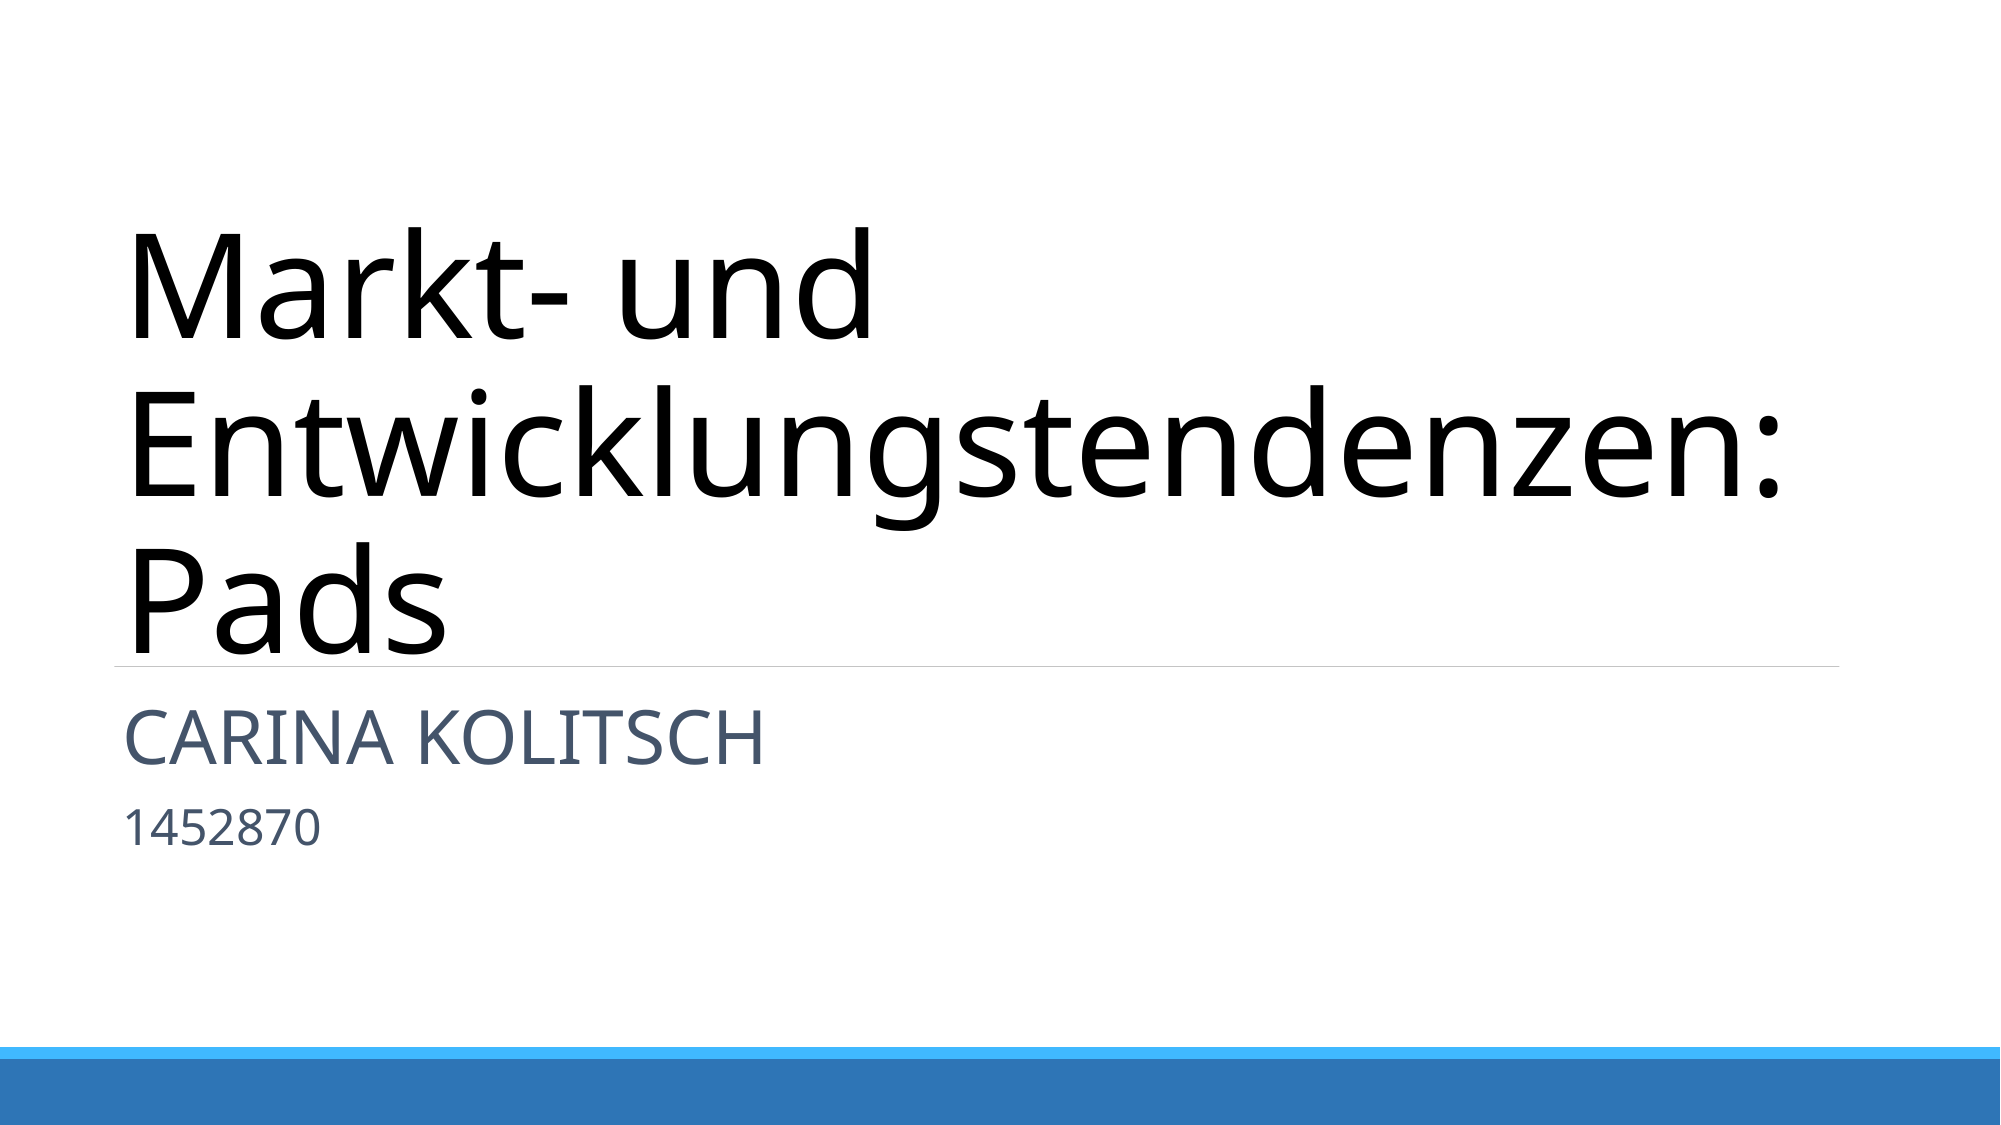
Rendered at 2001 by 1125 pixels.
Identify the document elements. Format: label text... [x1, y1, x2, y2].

subtitle Carina Kolitsch 1452870 [107, 692, 1608, 891]
title Markt- und Entwicklungstendenzen: Pads [107, 111, 1892, 693]
